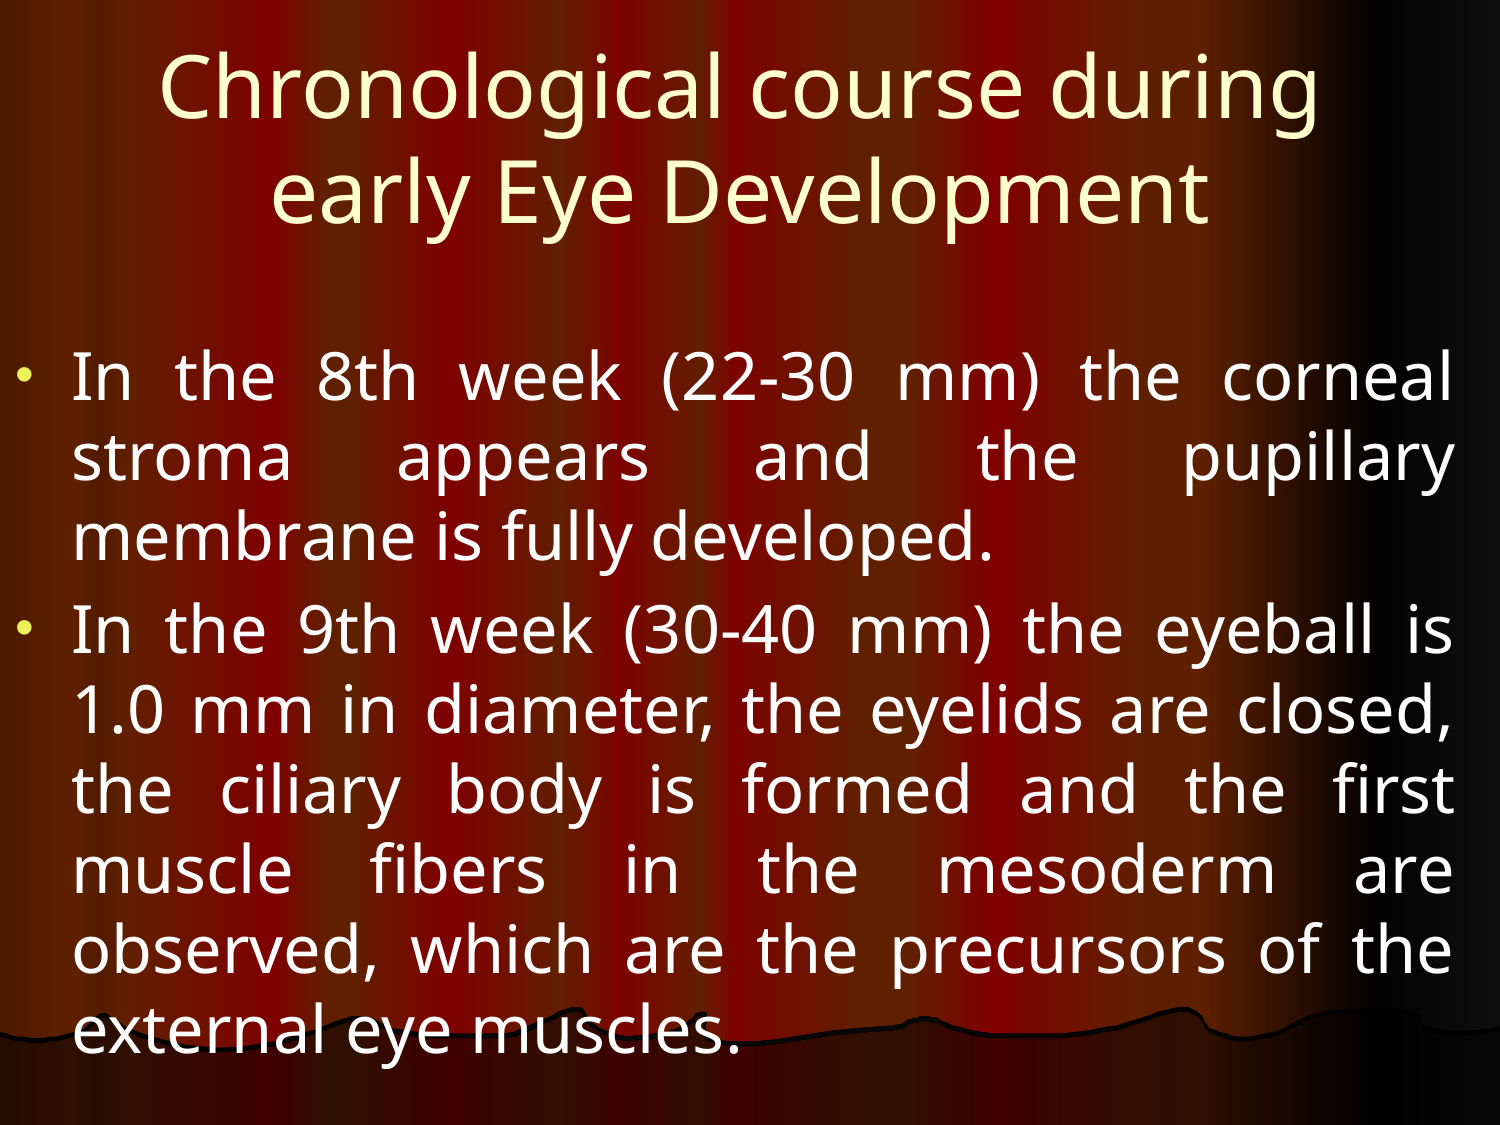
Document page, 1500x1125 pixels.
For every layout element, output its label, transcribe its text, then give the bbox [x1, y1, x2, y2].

list In the 8th week (22-30 mm) the corneal stroma appears and the pupillary membrane is fully developed. In the 9th week (30-40 mm) the eyeball is 1.0 mm in diameter, the eyelids are closed, the ciliary body is formed and the first muscle fibers in the mesoderm are observed, which are the precursors of the external eye muscles. [0, 326, 1472, 1070]
title Chronological course during early Eye Development [64, 42, 1416, 230]
